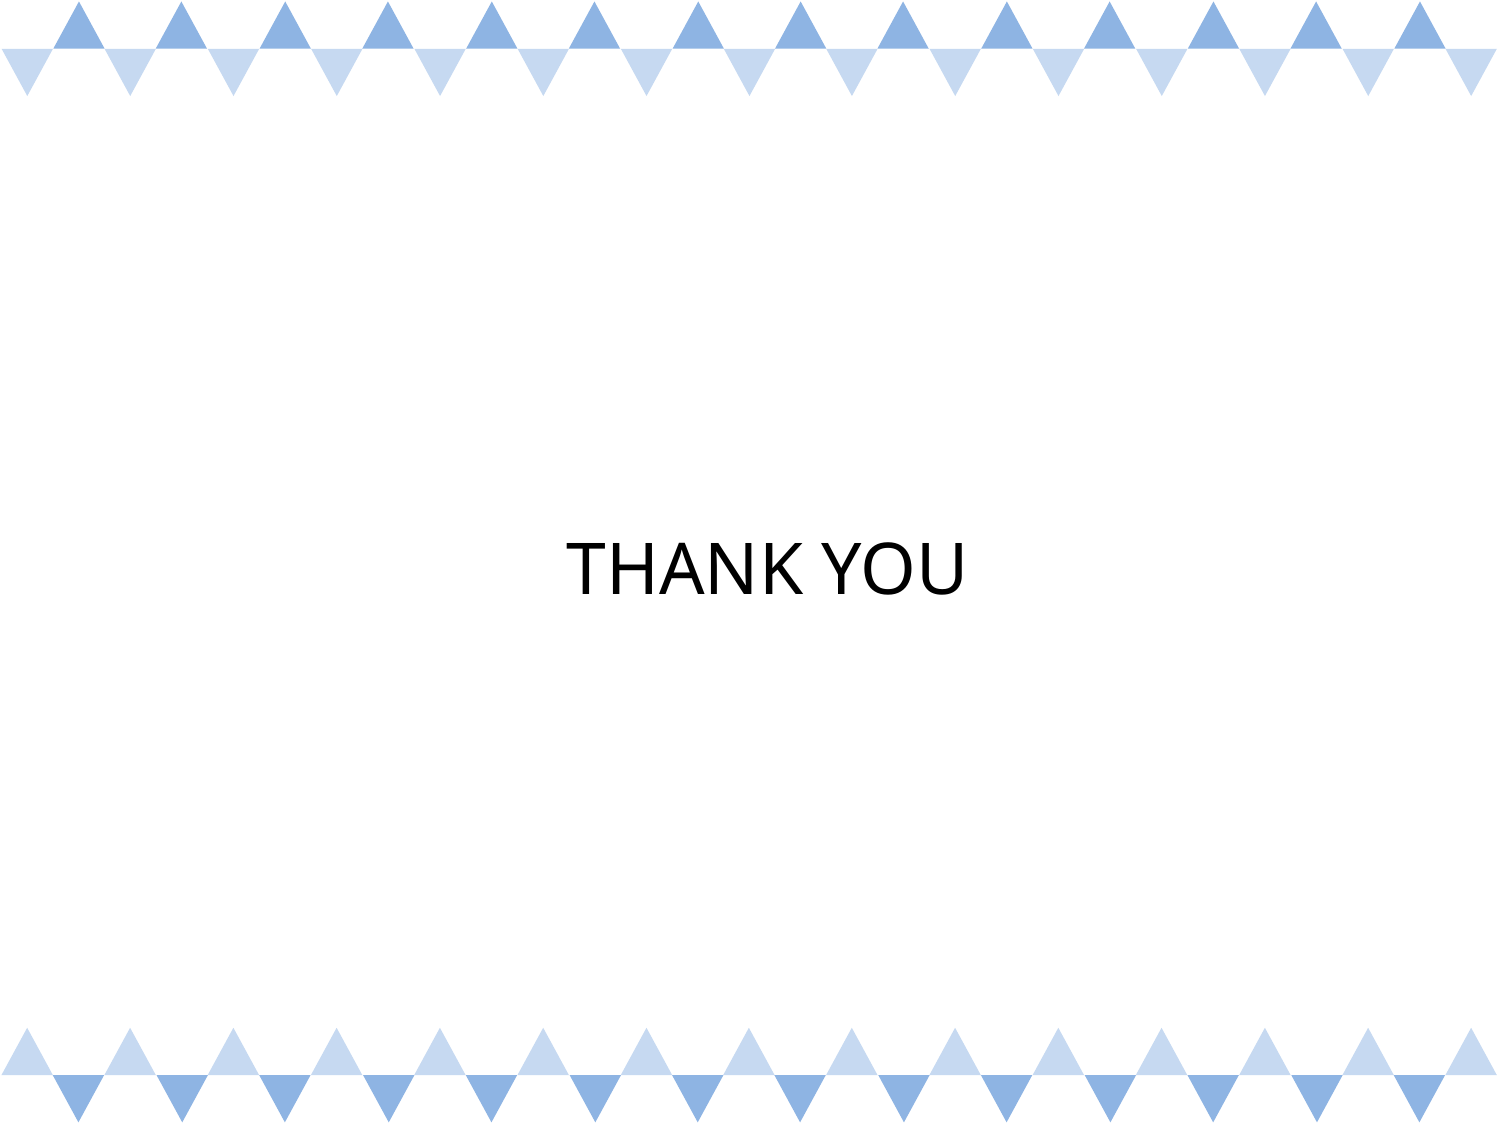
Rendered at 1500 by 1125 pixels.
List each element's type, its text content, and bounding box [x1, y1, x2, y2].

title THANK YOU [383, 515, 1152, 703]
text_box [1, 1027, 1498, 1123]
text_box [1, 1, 1498, 97]
